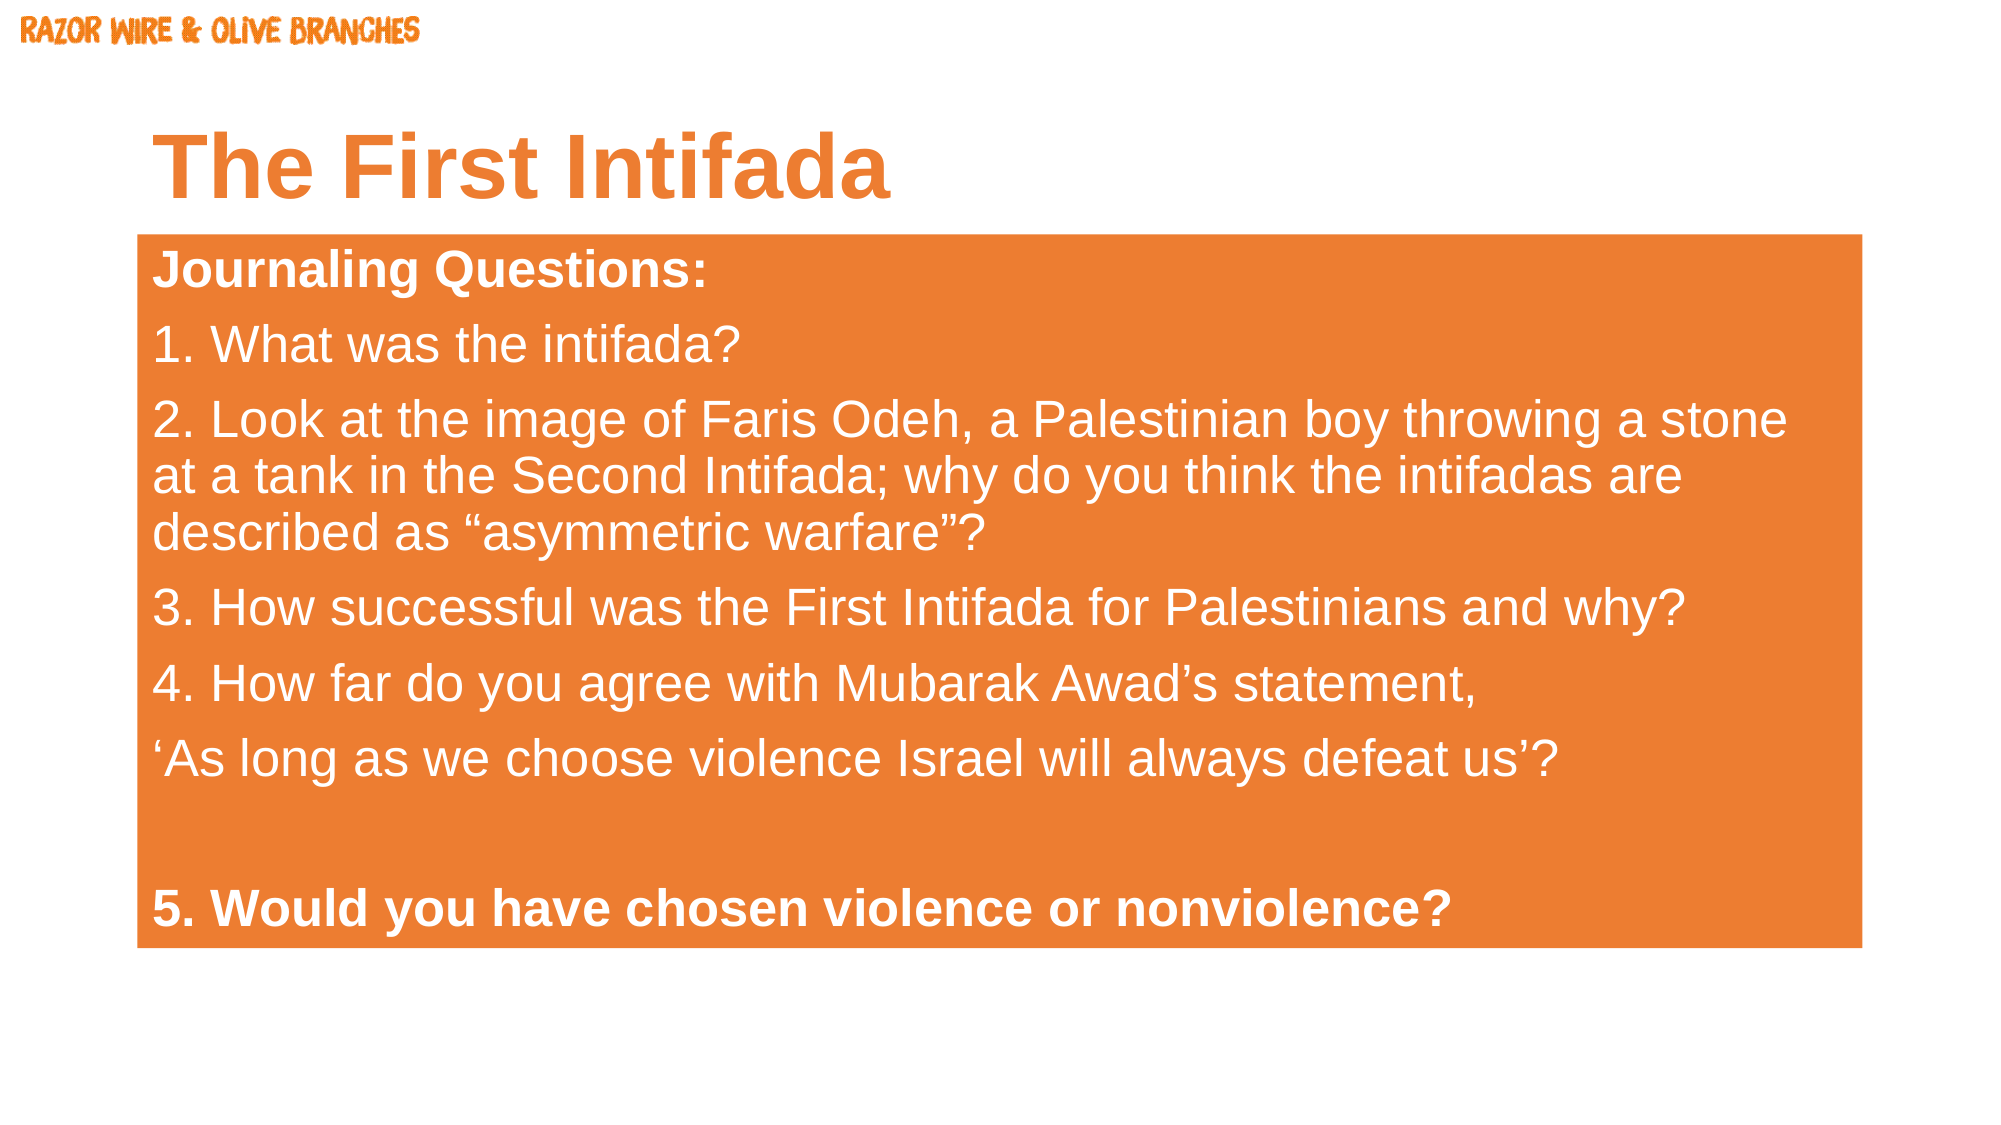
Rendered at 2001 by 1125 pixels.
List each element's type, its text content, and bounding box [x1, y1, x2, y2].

title The First Intifada [137, 59, 1863, 234]
list Journaling Questions: 1. What was the intifada? 2. Look at the image of Faris Odeh, a Palestinian boy throwing a stone at a tank in the Second Intifada; why do you think the intifadas are described as “asymmetric warfare”? 3. How successful was the First Intifada for Palestinians and why? 4. How far do you agree with Mubarak Awad’s statement, ‘As long as we choose violence Israel will always defeat us’? 5. Would you have chosen violence or nonviolence? [137, 234, 1863, 949]
